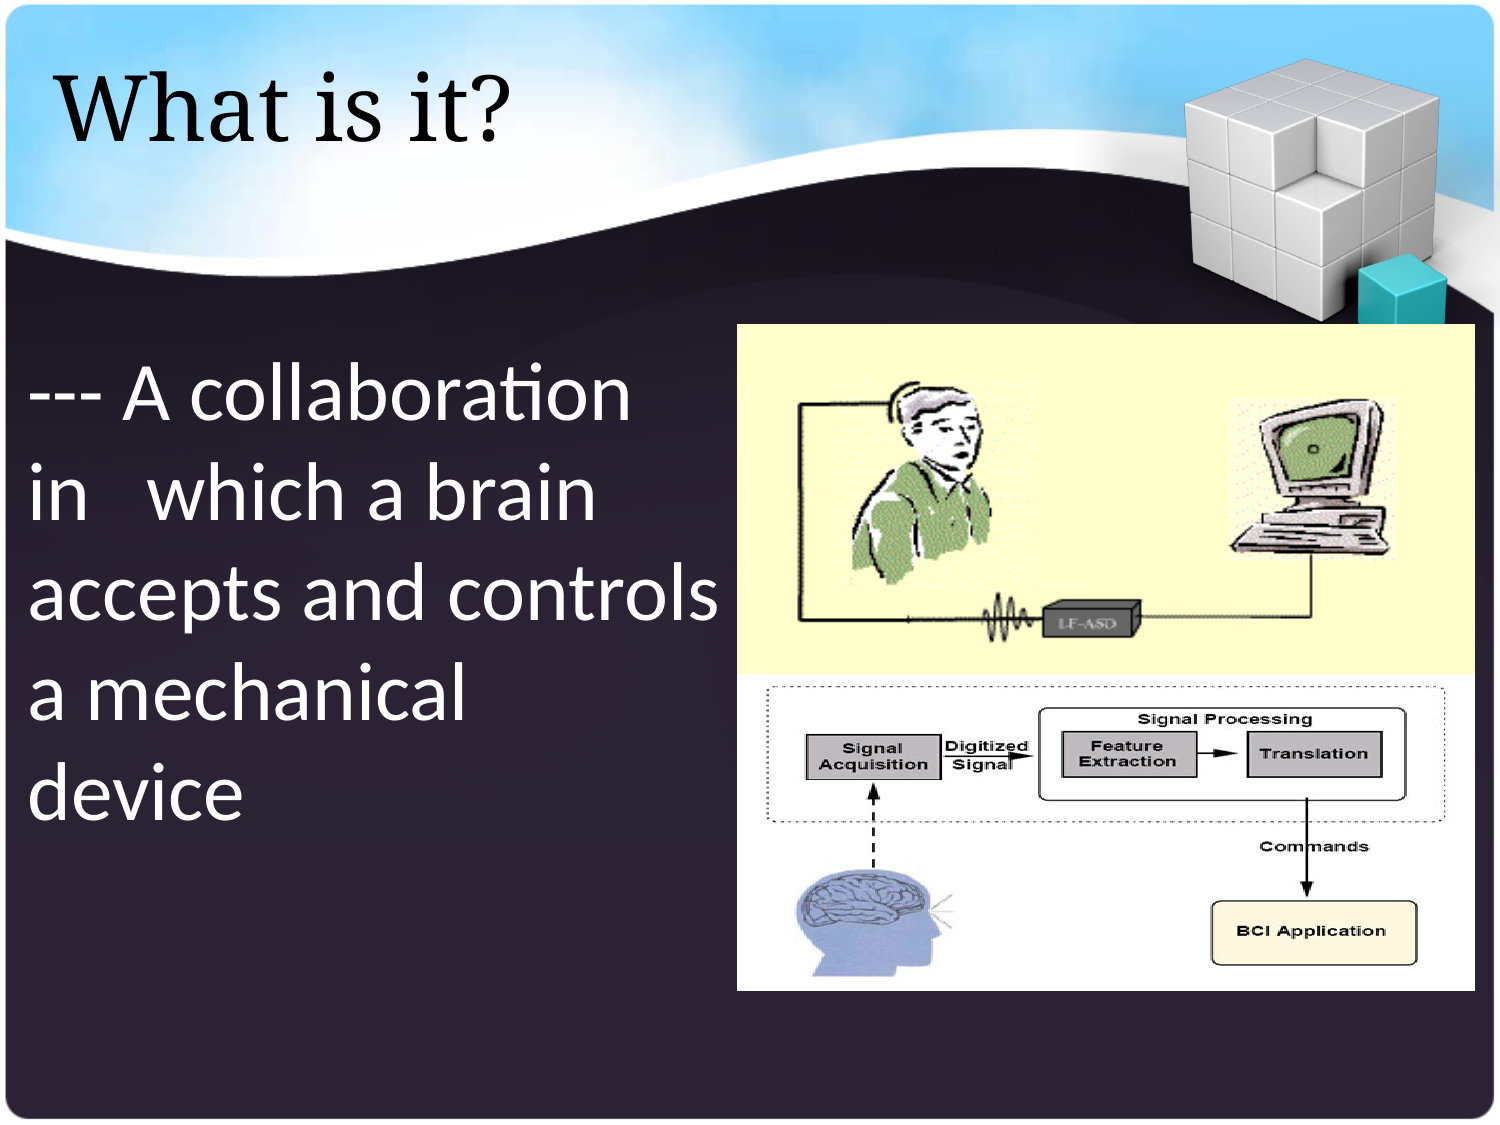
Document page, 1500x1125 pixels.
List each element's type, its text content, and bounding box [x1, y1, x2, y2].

picture [0, 0, 1500, 1125]
text_box --- A collaboration in which a brain accepts and controls a mechanical device [12, 329, 732, 845]
title What is it? [37, 10, 1188, 200]
